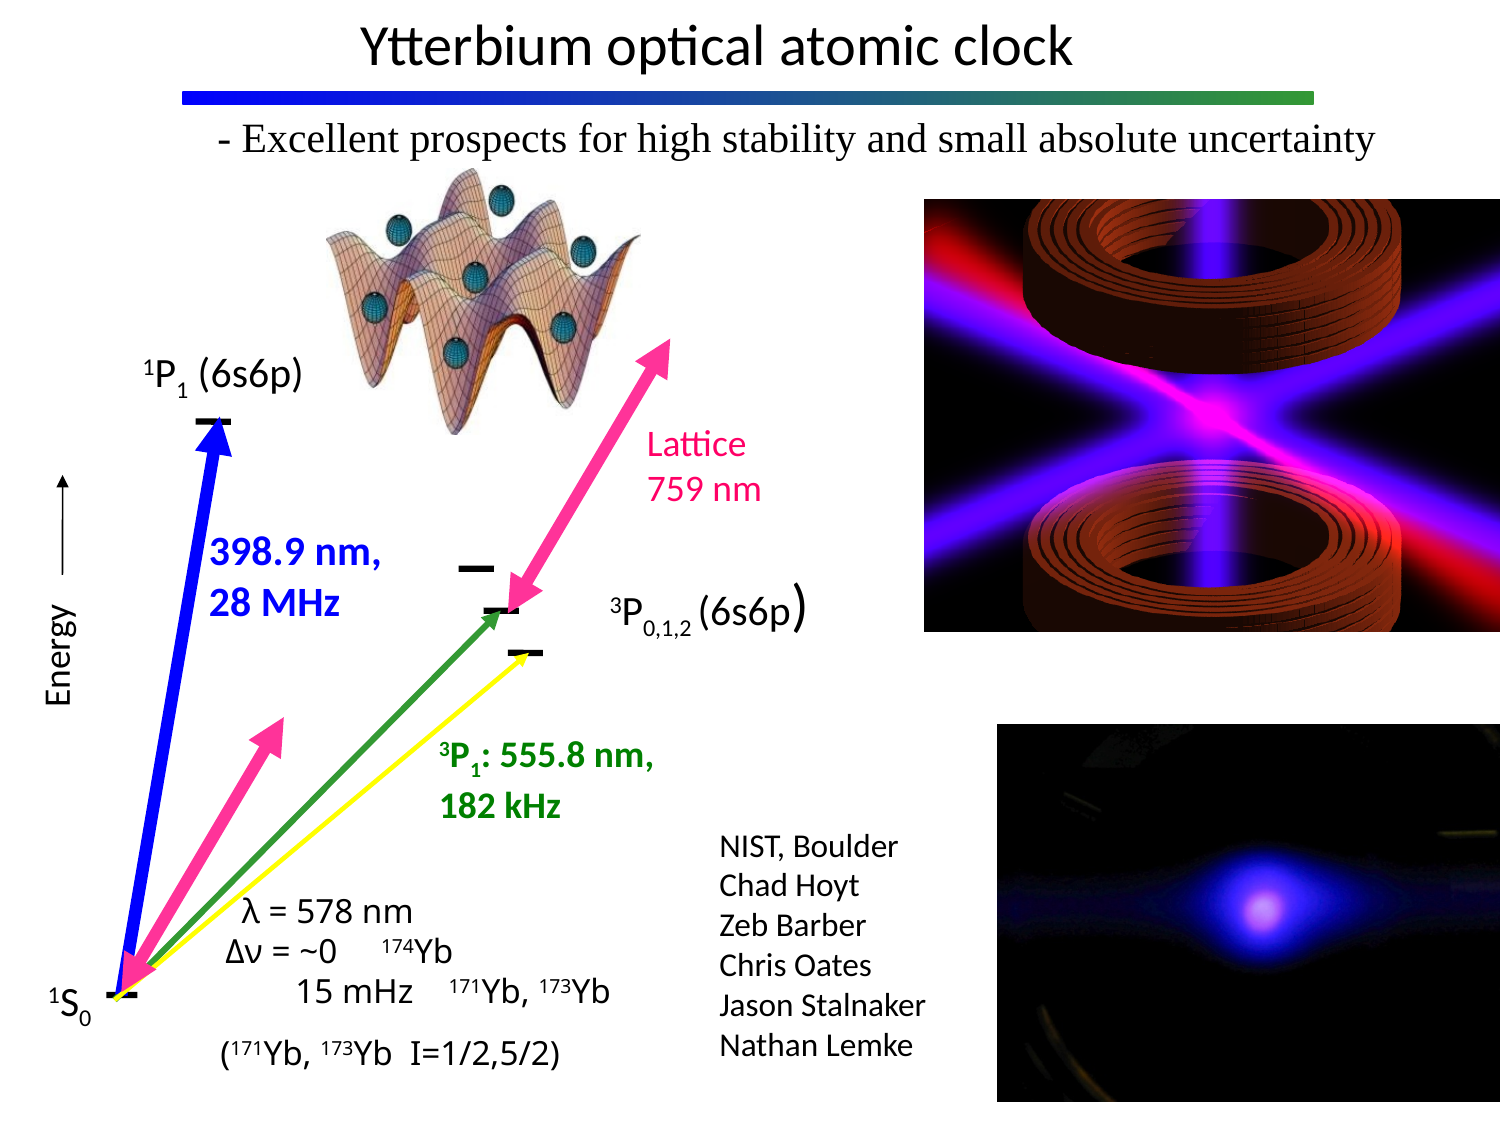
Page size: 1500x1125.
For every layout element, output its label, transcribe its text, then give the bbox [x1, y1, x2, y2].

text_box Lattice 759 nm [632, 411, 778, 517]
text_box Ytterbium optical atomic clock [345, 0, 1090, 85]
text_box [254, 652, 529, 883]
picture [997, 724, 1500, 1103]
text_box NIST, Boulder Chad Hoyt Zeb Barber Chris Oates Jason Stalnaker Nathan Lemke [704, 816, 971, 1071]
text_box 1P1 (6s6p) [127, 338, 320, 411]
text_box [56, 474, 69, 575]
text_box [182, 91, 1314, 105]
text_box 398.9 nm, 28 MHz [194, 516, 463, 632]
text_box [507, 444, 609, 614]
text_box - Excellent prospects for high stability and small absolute uncertainty [202, 103, 1400, 169]
text_box Energy [24, 550, 85, 723]
text_box 3P0,1,2 (6s6p) [594, 560, 877, 649]
text_box 1S0 [32, 967, 107, 1039]
picture [326, 168, 641, 435]
picture [924, 199, 1500, 632]
text_box (171Yb, 173Yb I=1/2,5/2) [205, 1024, 575, 1080]
text_box [121, 717, 284, 993]
text_box [230, 610, 501, 883]
text_box λ = 578 nm Δν = ~0 174Yb 15 mHz 171Yb, 173Yb [210, 883, 705, 1018]
text_box [644, 338, 671, 384]
text_box 3P1: 555.8 nm, 182 kHz [424, 722, 769, 834]
text_box [124, 416, 224, 979]
